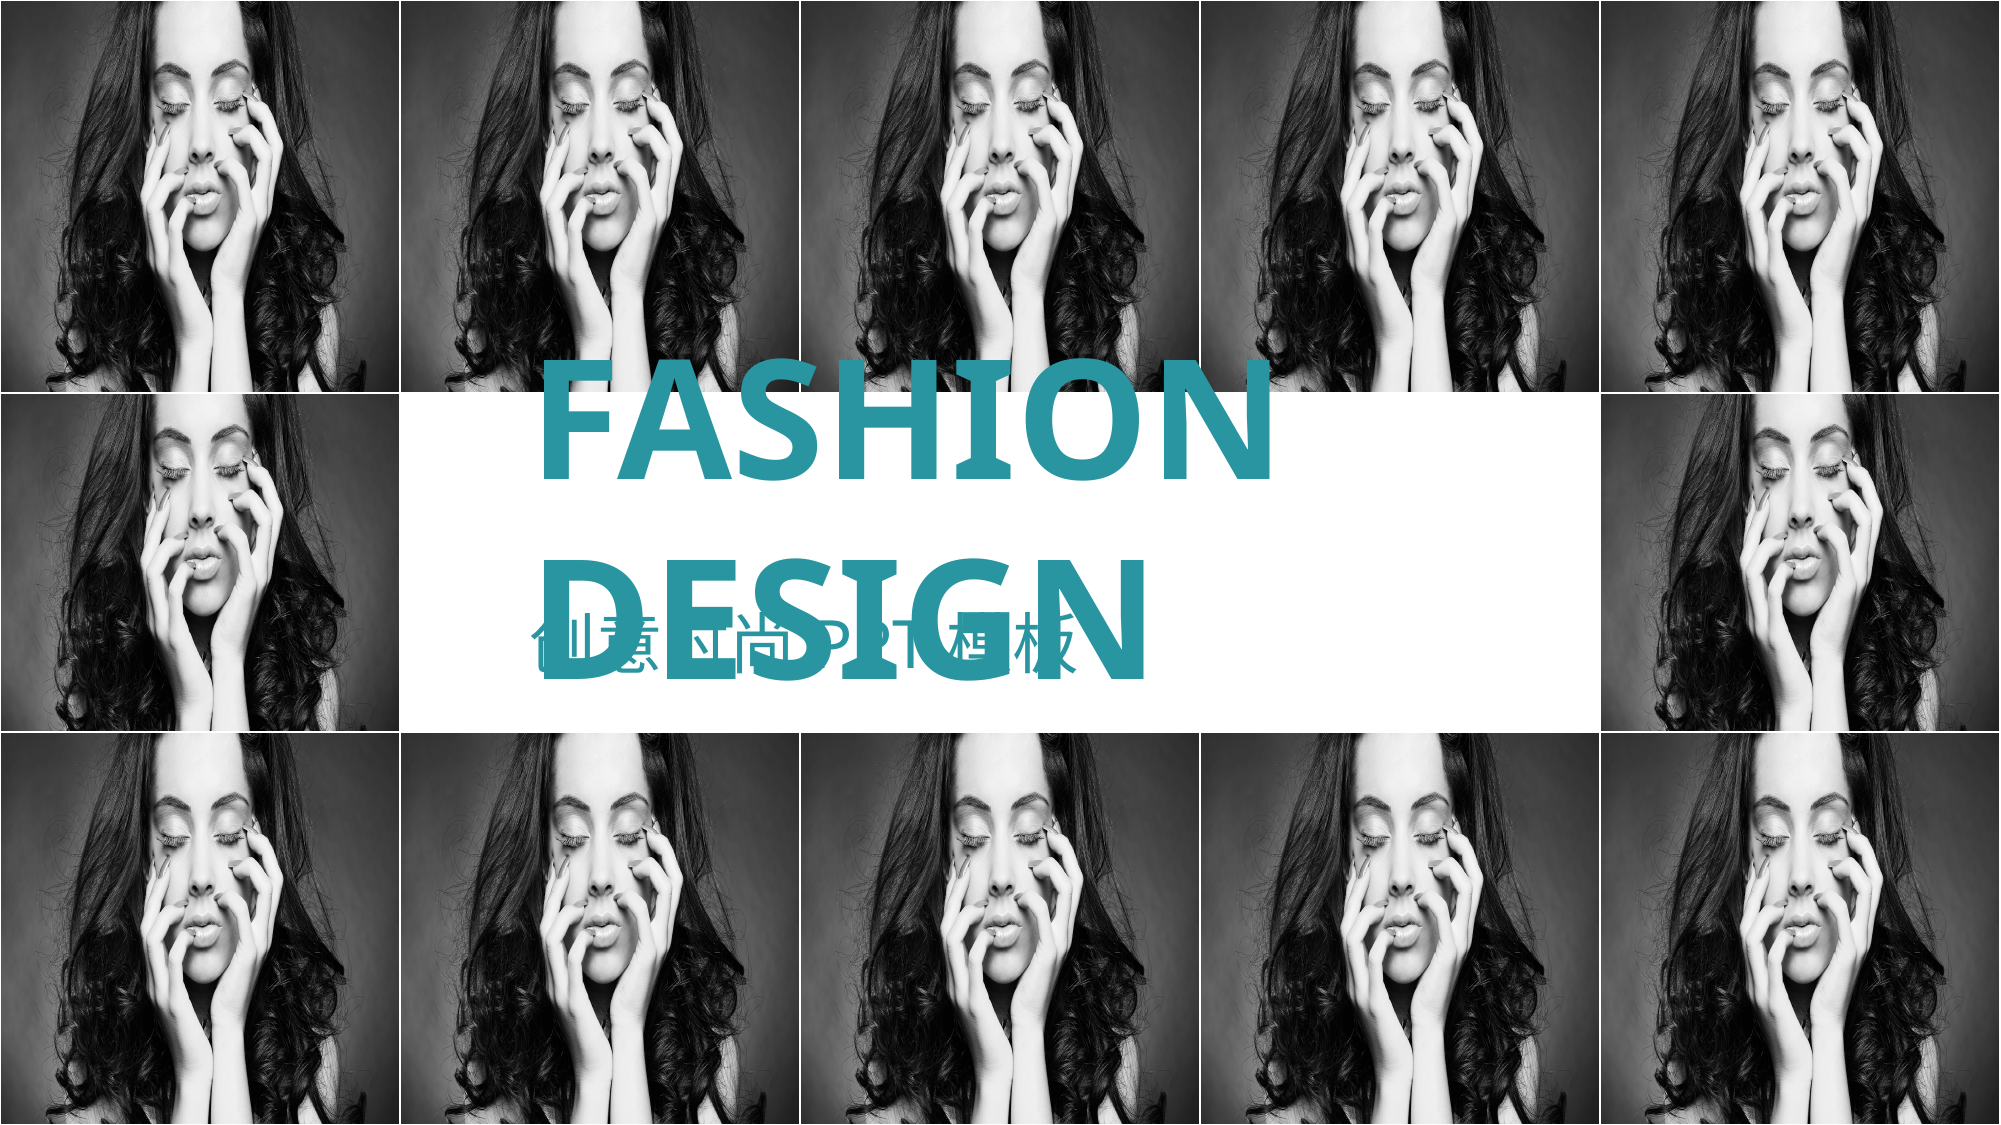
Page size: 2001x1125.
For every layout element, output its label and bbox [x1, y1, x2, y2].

text_box [0, 0, 2000, 1125]
